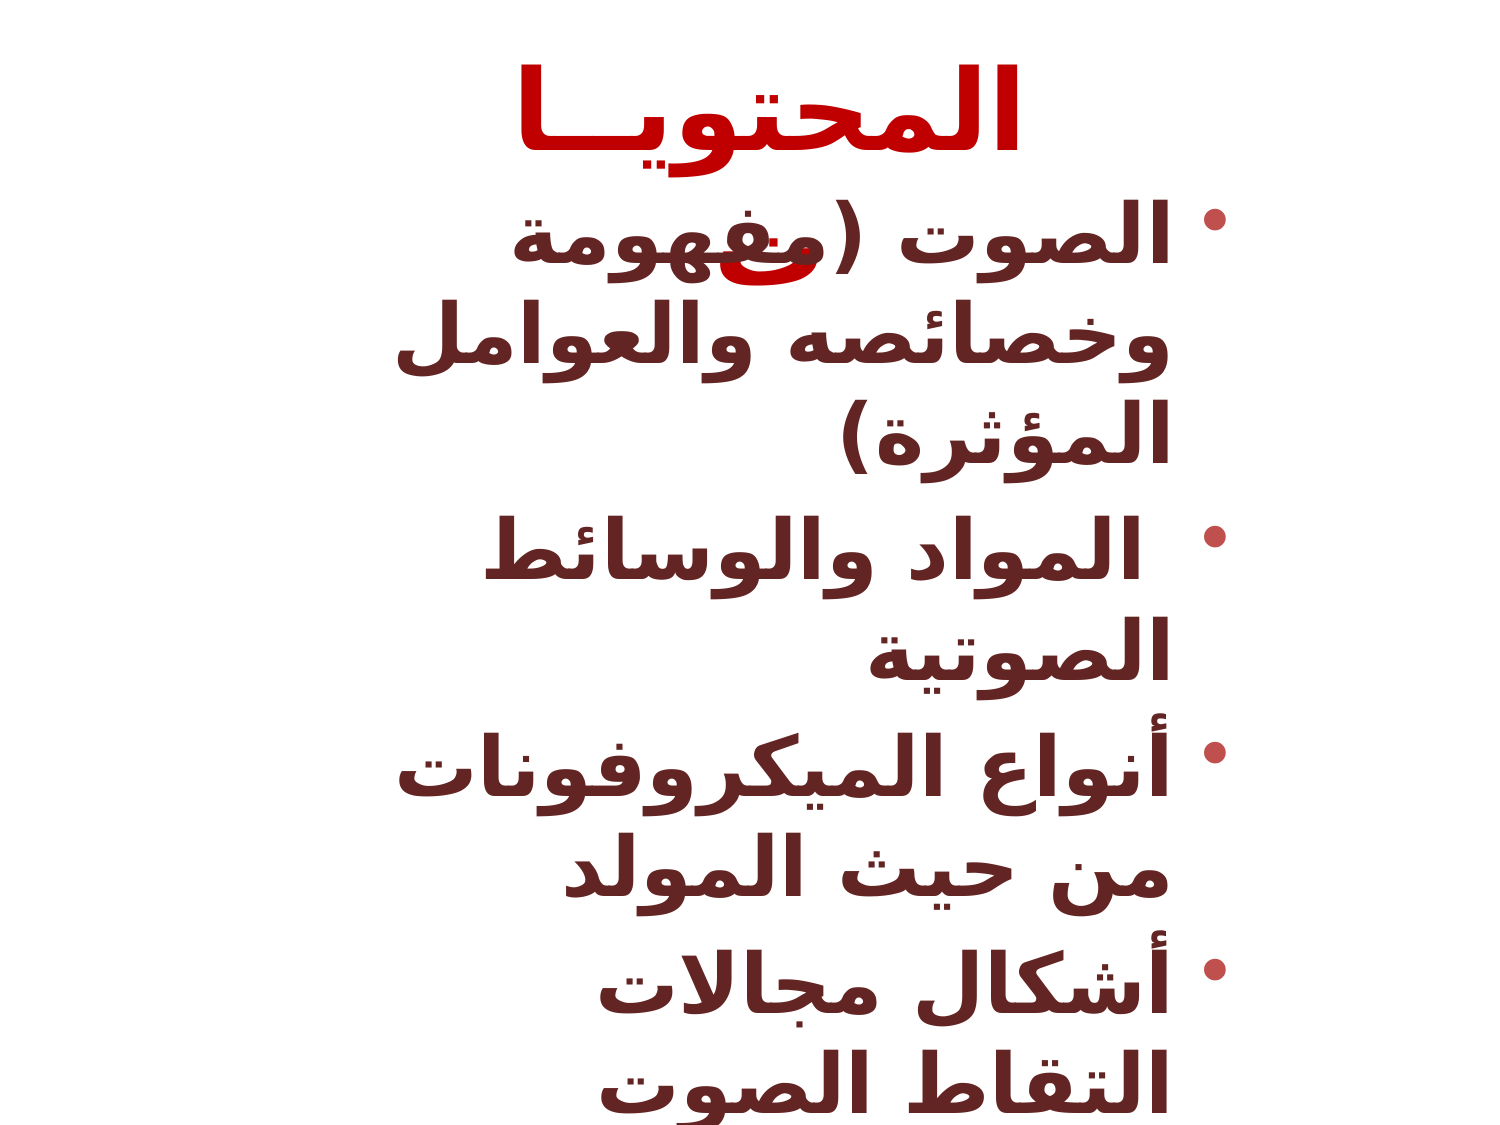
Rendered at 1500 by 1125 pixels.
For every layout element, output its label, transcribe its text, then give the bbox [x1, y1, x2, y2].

text_box المحتويــات [490, 30, 1050, 172]
text_box الصوت (مفهومة وخصائصه والعوامل المؤثرة) المواد والوسائط الصوتية أنواع الميكروفونات من حيث المولد أشكال مجالات التقاط الصوت شرائط التسجيل [360, 172, 1247, 775]
